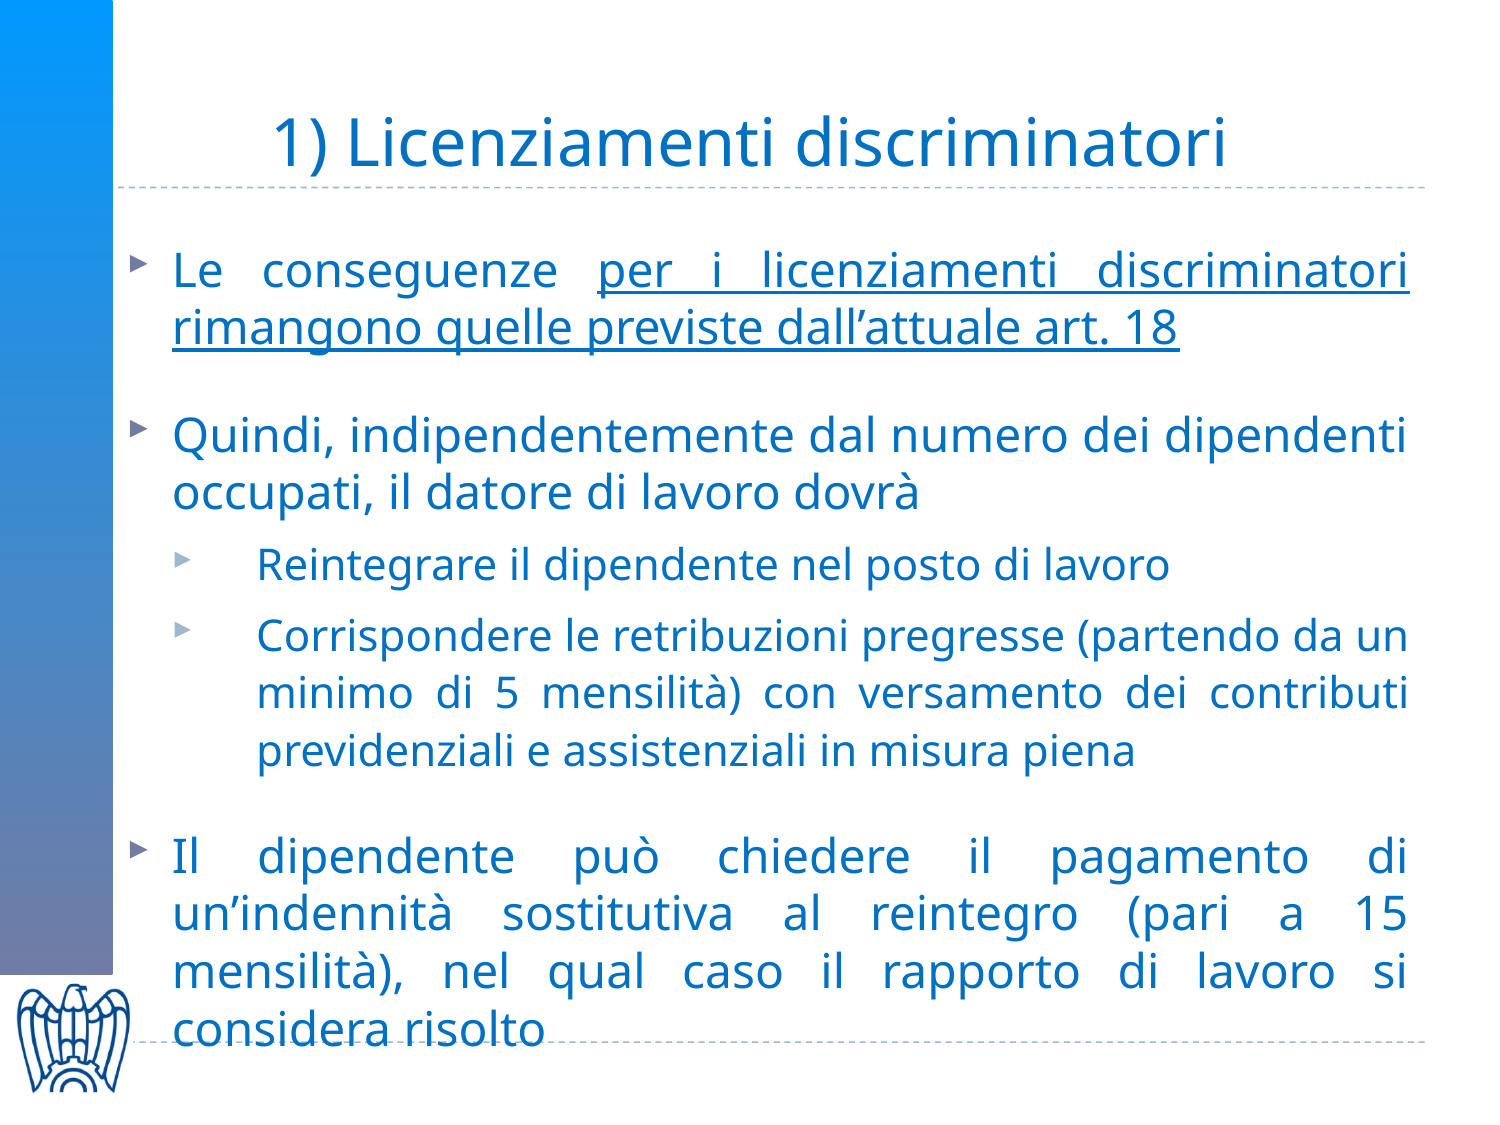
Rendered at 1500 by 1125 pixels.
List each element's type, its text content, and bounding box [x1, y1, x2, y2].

title 1) Licenziamenti discriminatori [113, 24, 1425, 188]
picture [0, 974, 134, 1113]
text_box [0, 0, 113, 974]
list Le conseguenze per i licenziamenti discriminatori rimangono quelle previste dall’attuale art. 18 Quindi, indipendentemente dal numero dei dipendenti occupati, il datore di lavoro dovrà Reintegrare il dipendente nel posto di lavoro Corrispondere le retribuzioni pregresse (partendo da un minimo di 5 mensilità) con versamento dei contributi previdenziali e assistenziali in misura piena Il dipendente può chiedere il pagamento di un’indennità sostitutiva al reintegro (pari a 15 mensilità), nel qual caso il rapporto di lavoro si considera risolto [113, 231, 1425, 1083]
